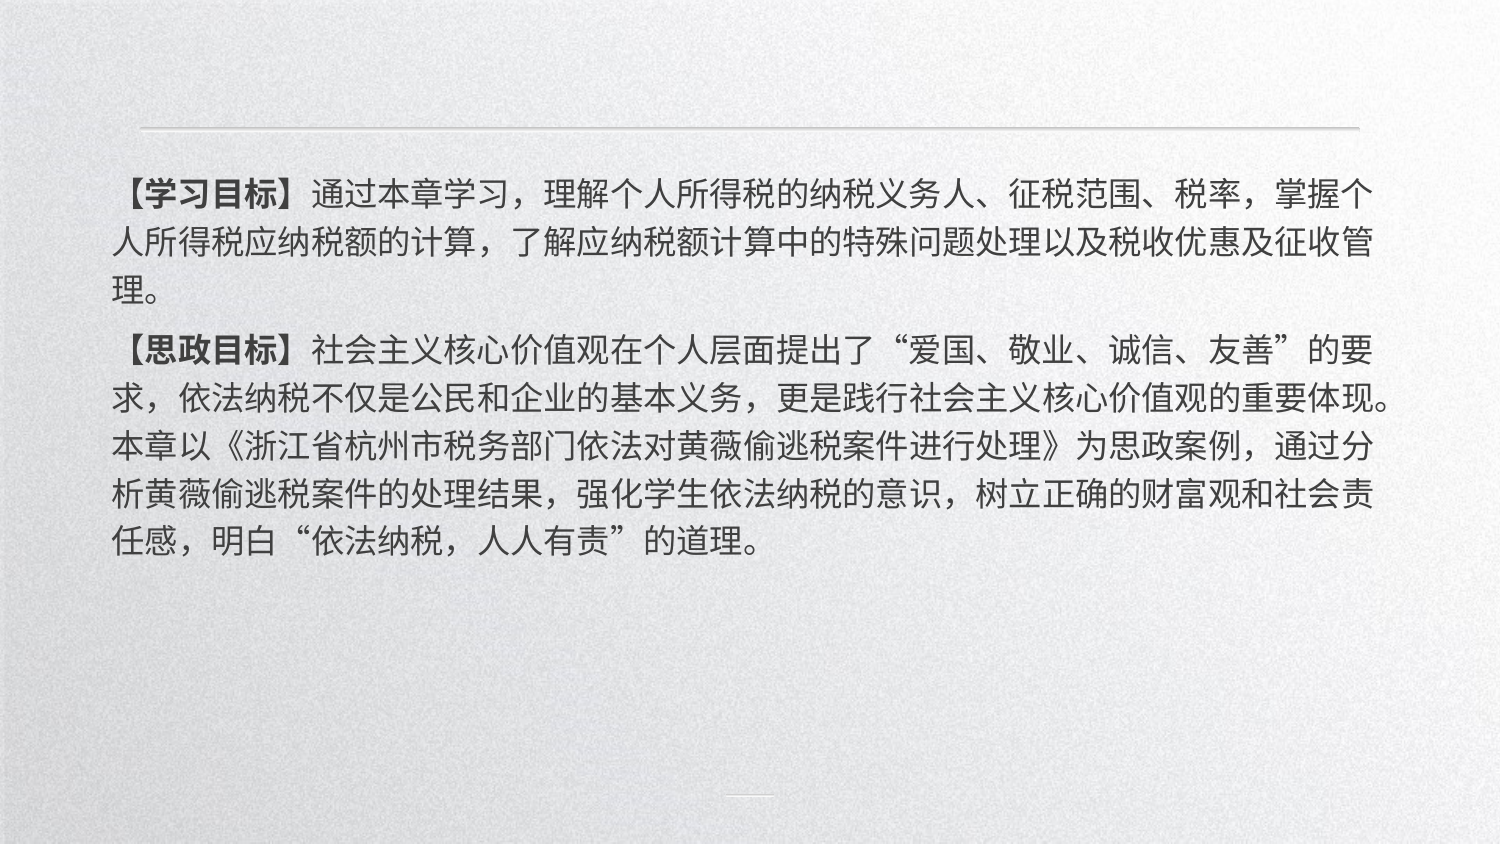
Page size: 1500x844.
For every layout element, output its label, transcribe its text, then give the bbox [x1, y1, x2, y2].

text_box 【学习目标】通过本章学习，理解个人所得税的纳税义务人、征税范围、税率，掌握个人所得税应纳税额的计算，了解应纳税额计算中的特殊问题处理以及税收优惠及征收管理。 【思政目标】社会主义核心价值观在个人层面提出了“爱国、敬业、诚信、友善”的要求，依法纳税不仅是公民和企业的基本义务，更是践行社会主义核心价值观的重要体现。本章以《浙江省杭州市税务部门依法对黄薇偷逃税案件进行处理》为思政案例，通过分析黄薇偷逃税案件的处理结果，强化学生依法纳税的意识，树立正确的财富观和社会责任感，明白“依法纳税，人人有责”的道理。 [100, 159, 1400, 567]
picture [0, 0, 1500, 844]
